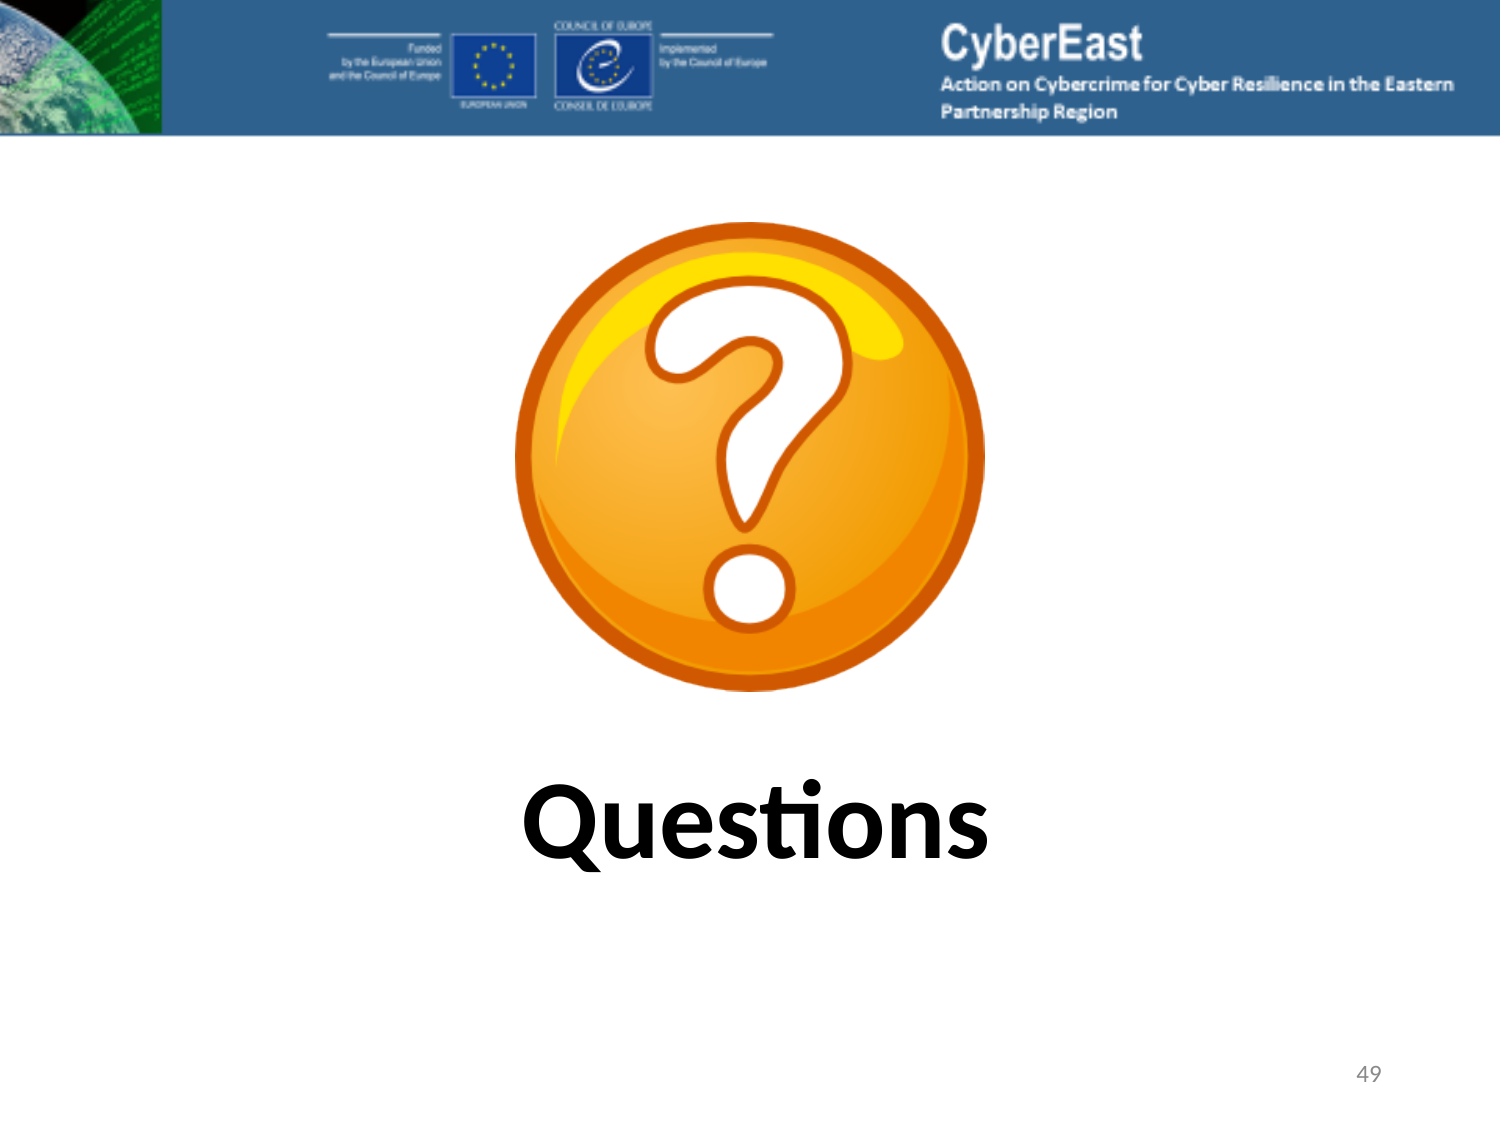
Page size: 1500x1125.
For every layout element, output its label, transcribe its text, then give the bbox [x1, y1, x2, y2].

slide_number 49 [1059, 1042, 1397, 1103]
text_box Questions [507, 738, 1007, 888]
picture [0, 0, 1500, 1125]
